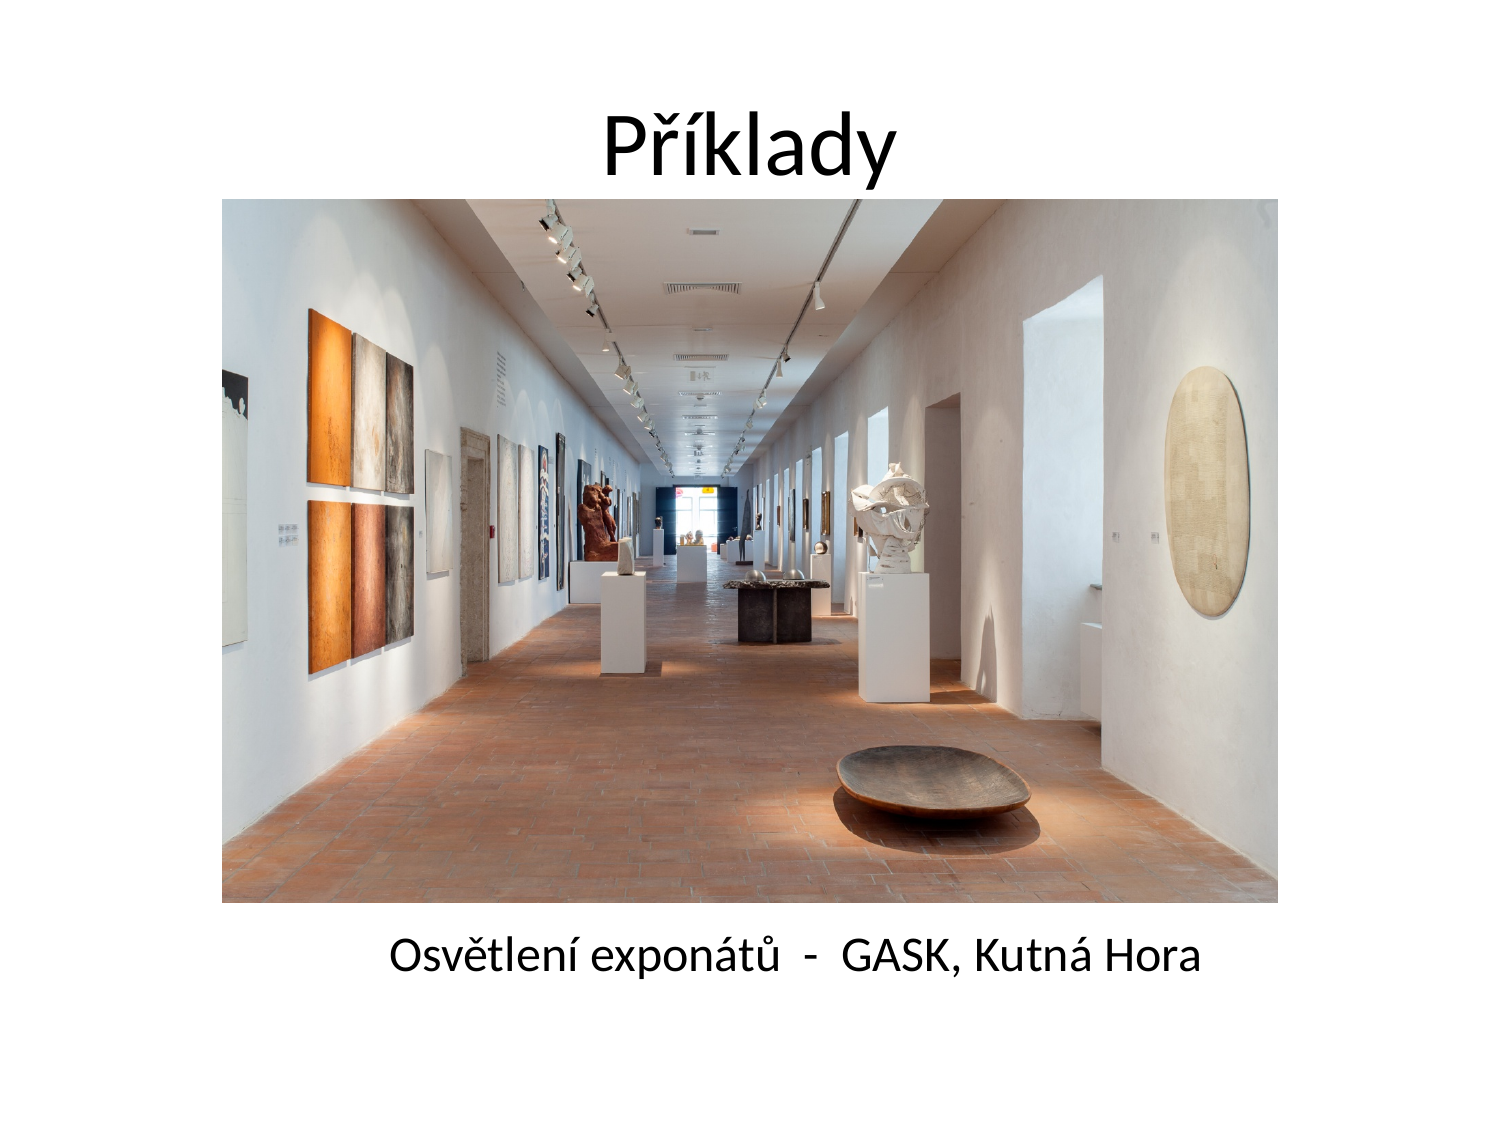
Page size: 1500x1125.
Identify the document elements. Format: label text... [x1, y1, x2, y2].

picture [222, 198, 1278, 903]
title Příklady [75, 45, 1425, 233]
text_box Osvětlení exponátů - GASK, Kutná Hora [375, 913, 1266, 989]
